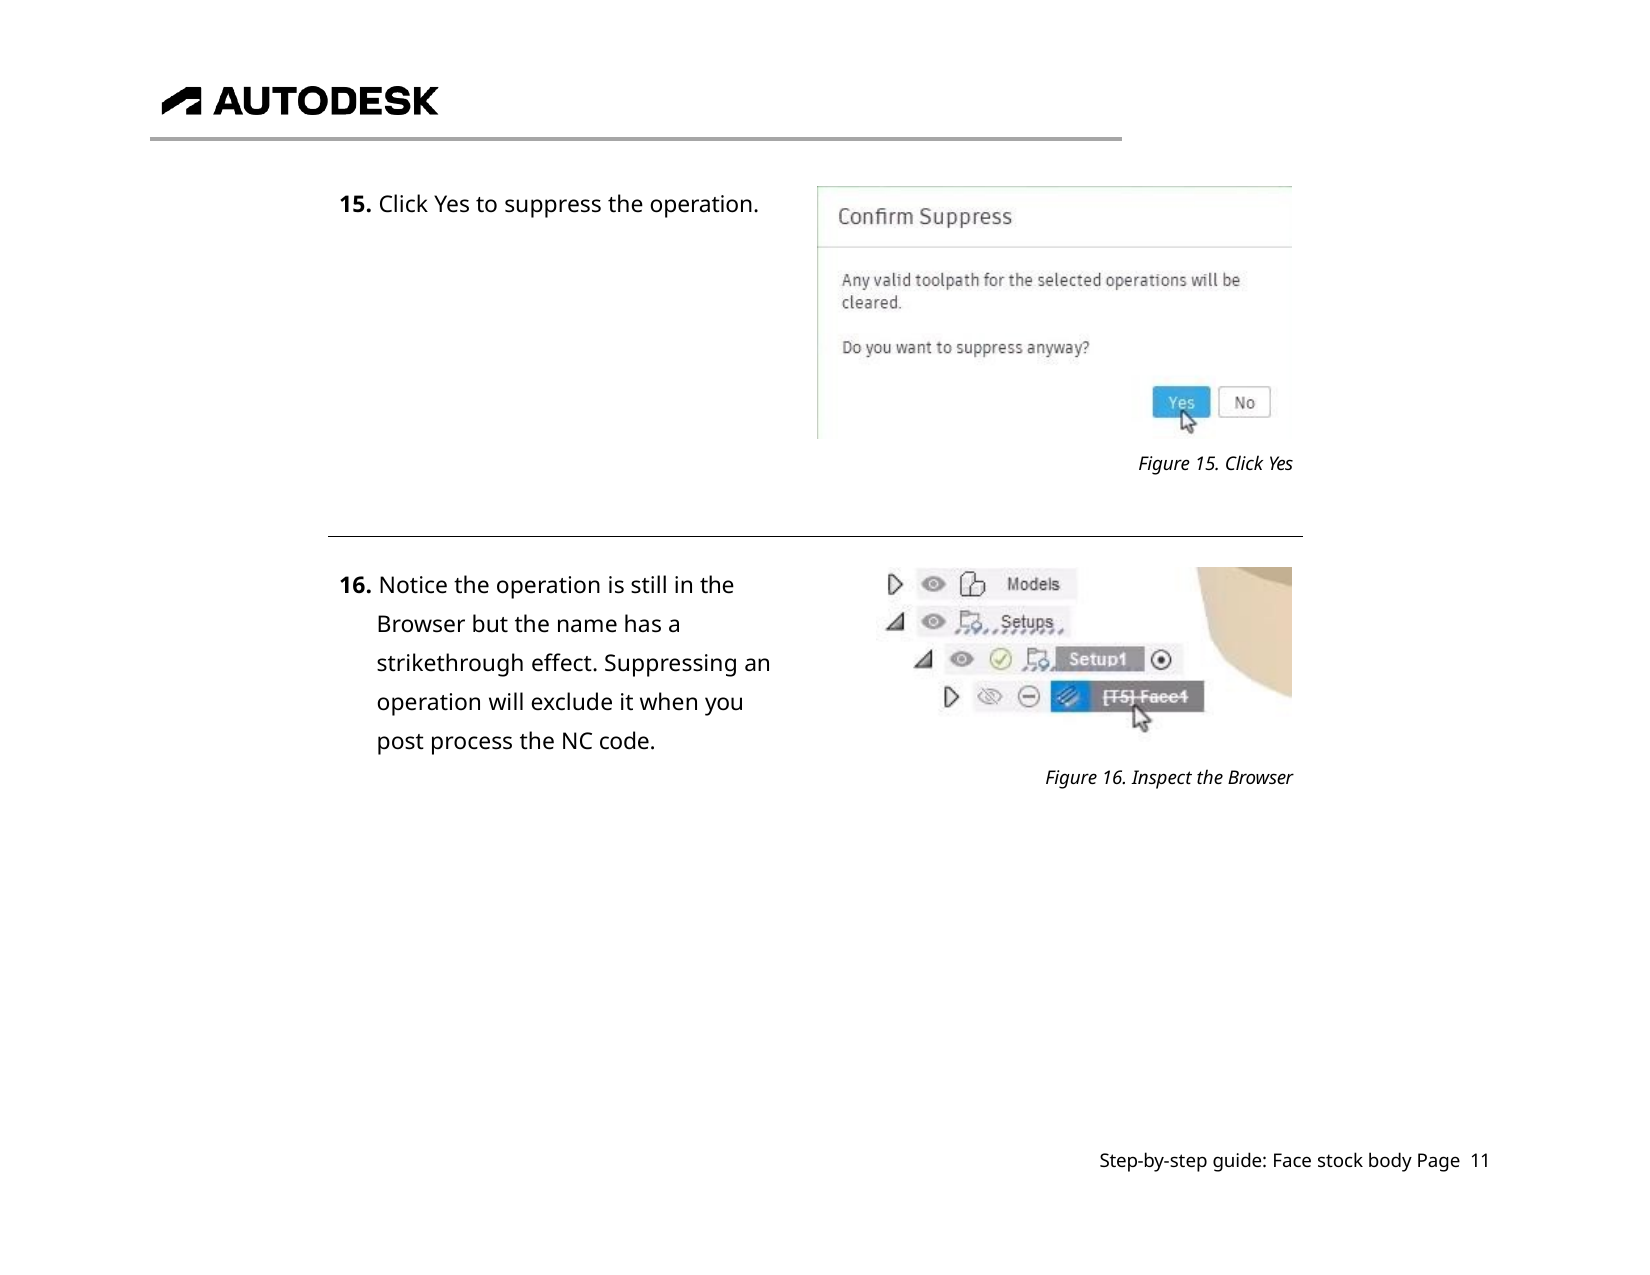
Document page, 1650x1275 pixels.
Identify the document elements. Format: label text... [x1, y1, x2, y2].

table_cell 16. Notice the operation is still in the Browser but the name has a strikethrough effect. Suppressing an operation will exclude it when you post process the NC code. [328, 537, 795, 797]
slide_number Step-by-step guide: Face stock body Page 10 [1097, 1145, 1509, 1275]
picture [161, 86, 439, 115]
picture [875, 566, 1292, 743]
table_header 15. Click Yes to suppress the operation. [328, 187, 795, 536]
table_cell Figure 16. Inspect the Browser [795, 537, 1303, 797]
table_header Figure 15. Click Yes [795, 187, 1303, 536]
picture [817, 186, 1293, 439]
